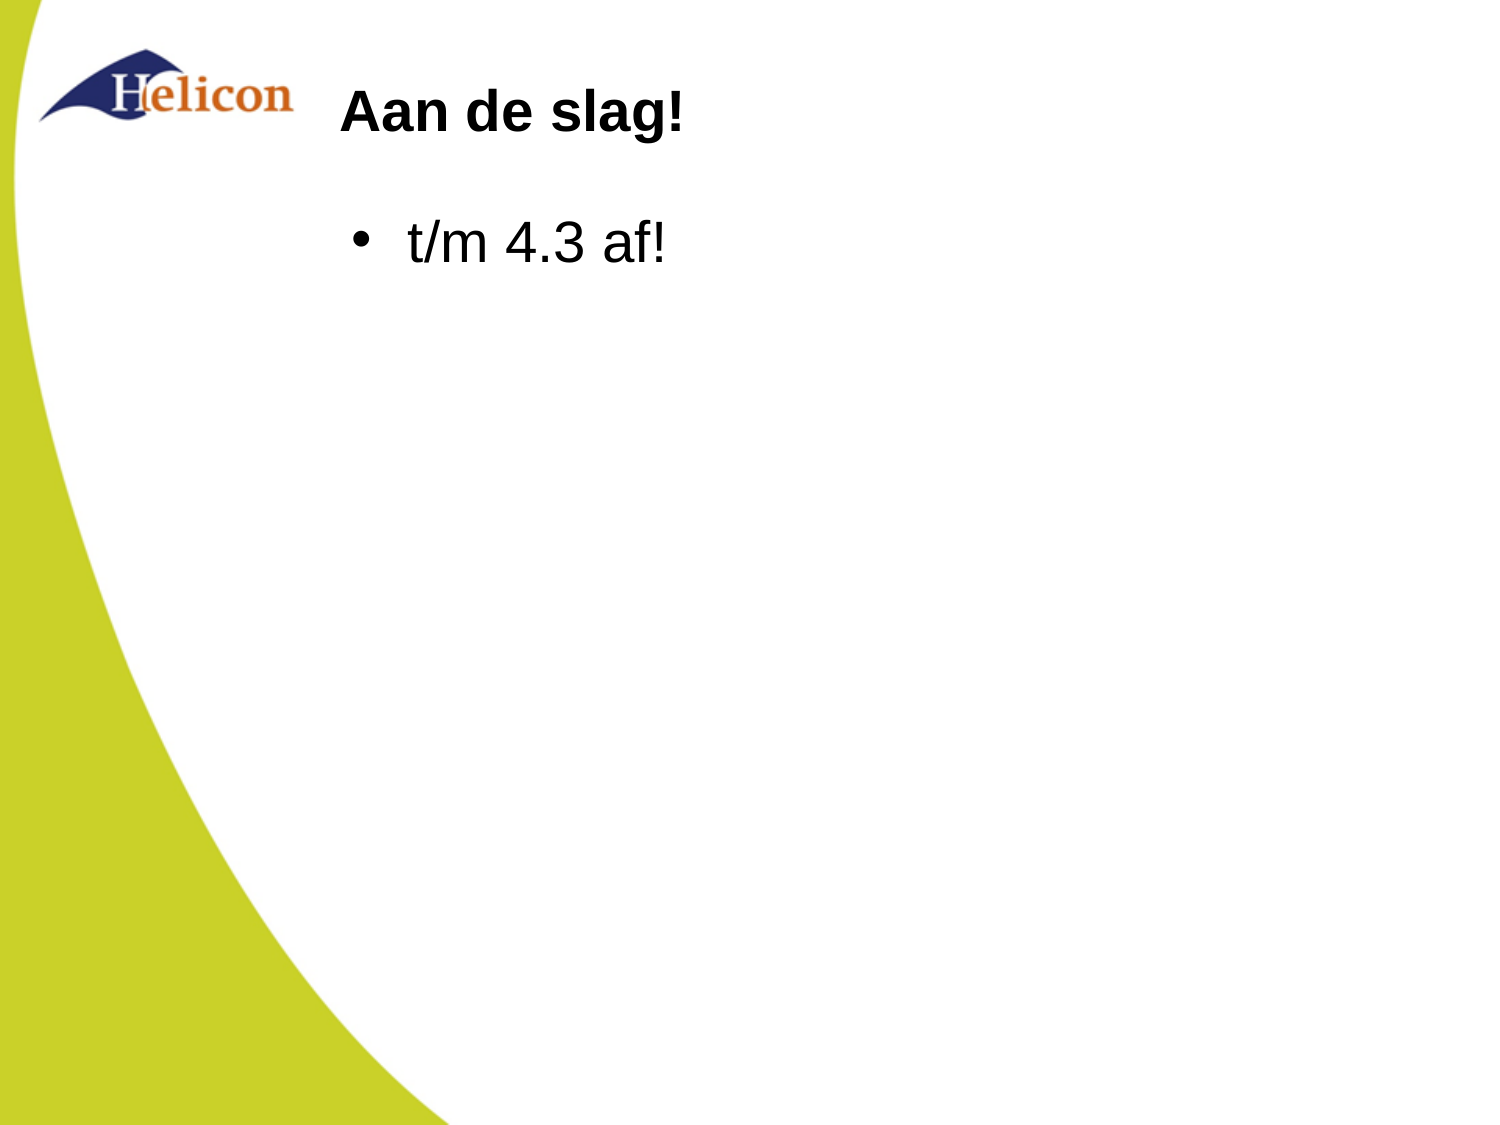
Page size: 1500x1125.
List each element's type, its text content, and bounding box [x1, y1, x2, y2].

picture [0, 0, 1500, 1125]
title Aan de slag! [324, 54, 1415, 161]
list t/m 4.3 af! [336, 196, 1425, 1005]
